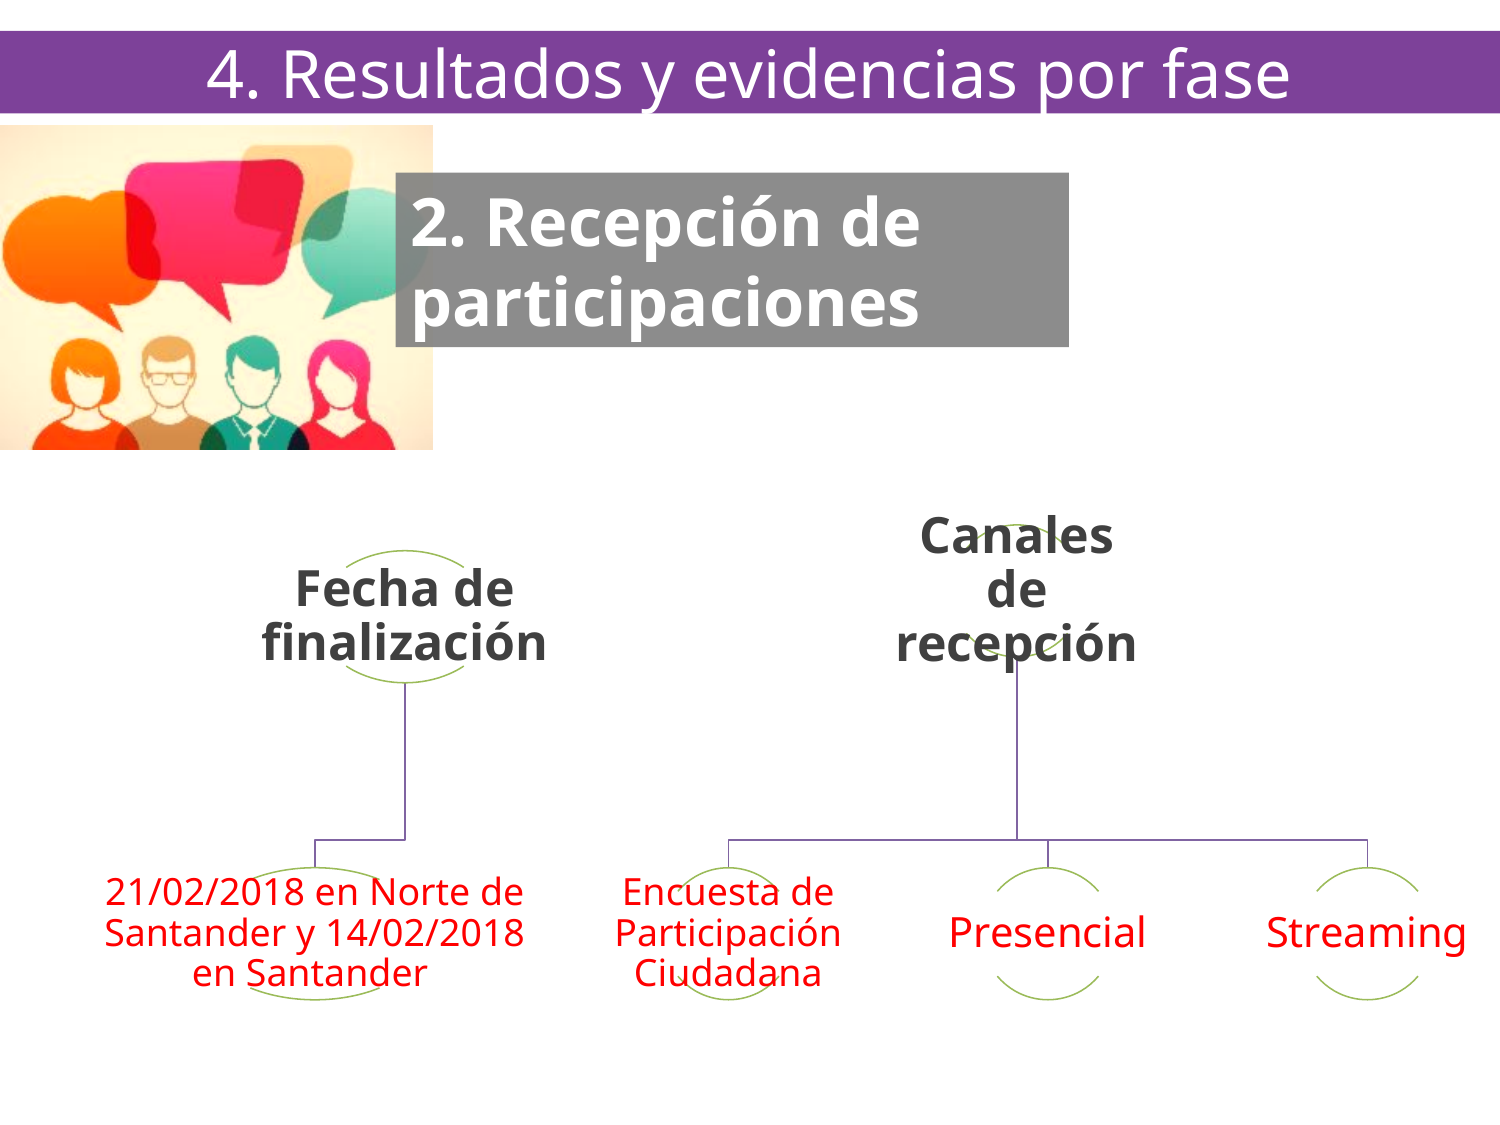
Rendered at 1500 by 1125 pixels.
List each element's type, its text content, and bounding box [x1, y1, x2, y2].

text_box 2. Recepción de participaciones [437, 172, 1069, 348]
picture [0, 125, 434, 450]
text_box 4. Resultados y evidencias por fase [0, 29, 1500, 116]
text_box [88, 479, 1500, 1125]
